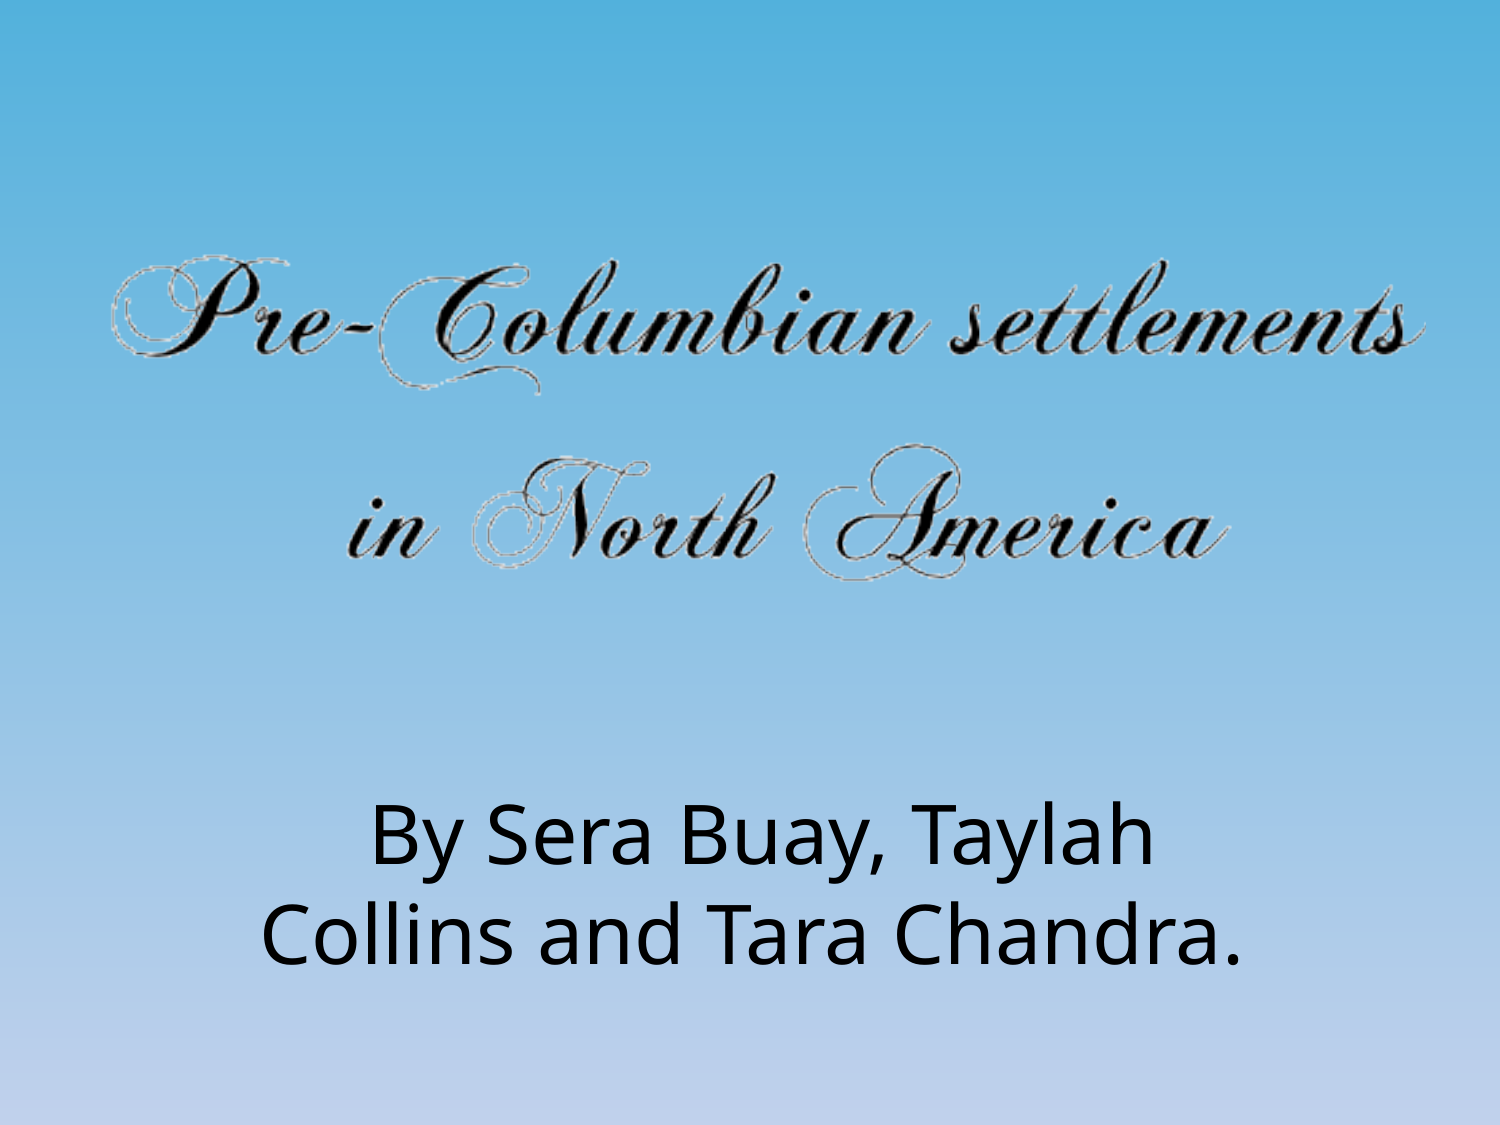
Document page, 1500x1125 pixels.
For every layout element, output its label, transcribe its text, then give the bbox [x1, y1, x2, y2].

subtitle By Sera Buay, Taylah Collins and Tara Chandra. [237, 774, 1288, 1063]
picture [331, 437, 1255, 601]
picture [99, 224, 1426, 401]
